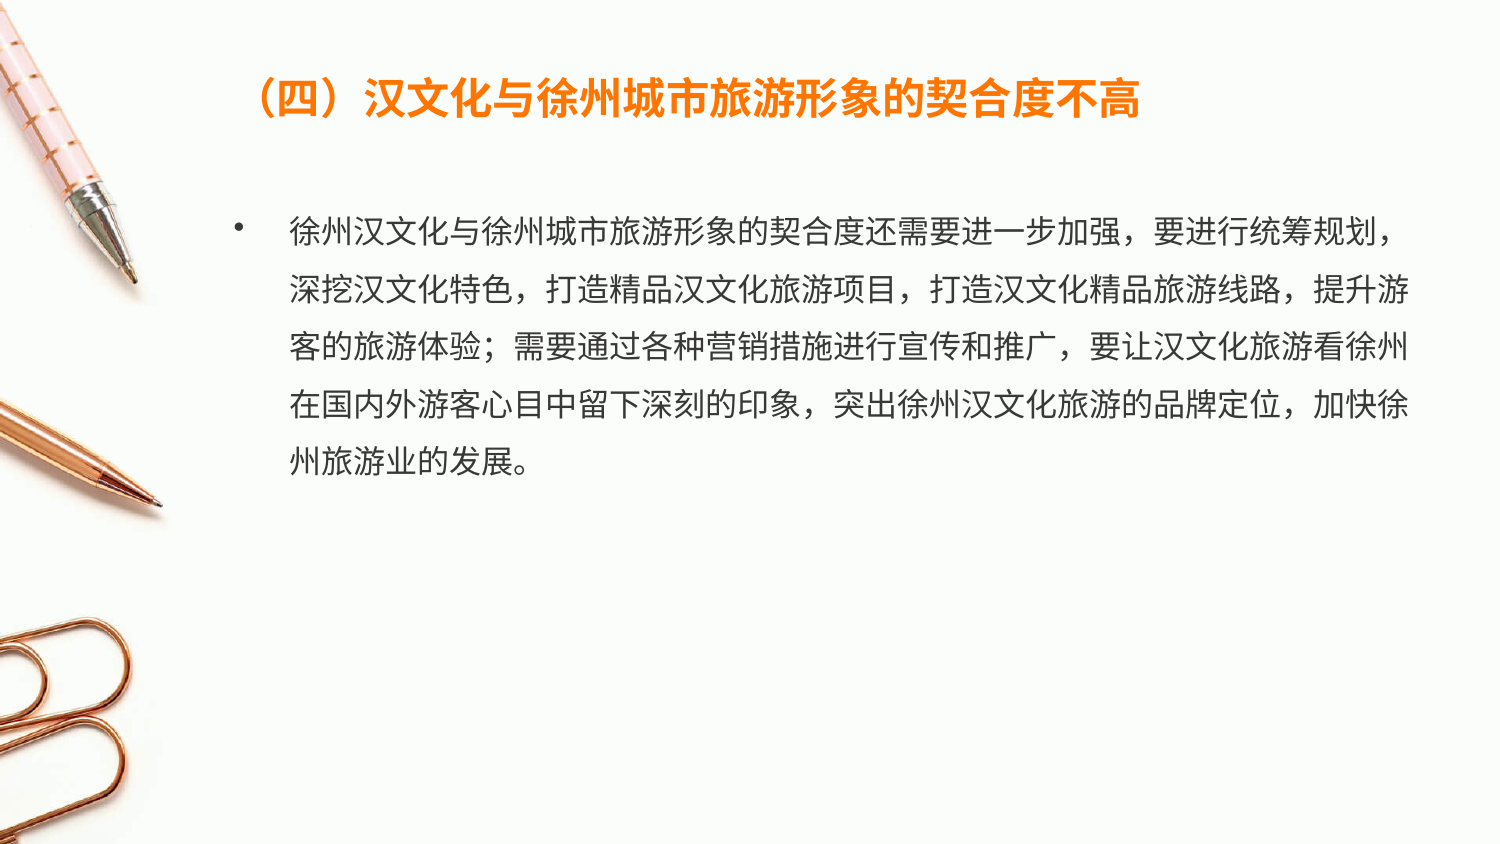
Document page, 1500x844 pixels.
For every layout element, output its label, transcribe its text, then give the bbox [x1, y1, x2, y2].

text_box （四）汉文化与徐州城市旅游形象的契合度不高 [218, 51, 1451, 143]
picture [0, 0, 1500, 844]
text_box 徐州汉文化与徐州城市旅游形象的契合度还需要进一步加强，要进行统筹规划，深挖汉文化特色，打造精品汉文化旅游项目，打造汉文化精品旅游线路，提升游客的旅游体验；需要通过各种营销措施进行宣传和推广，要让汉文化旅游看徐州在国内外游客心目中留下深刻的印象，突出徐州汉文化旅游的品牌定位，加快徐州旅游业的发展。 [218, 185, 1436, 411]
